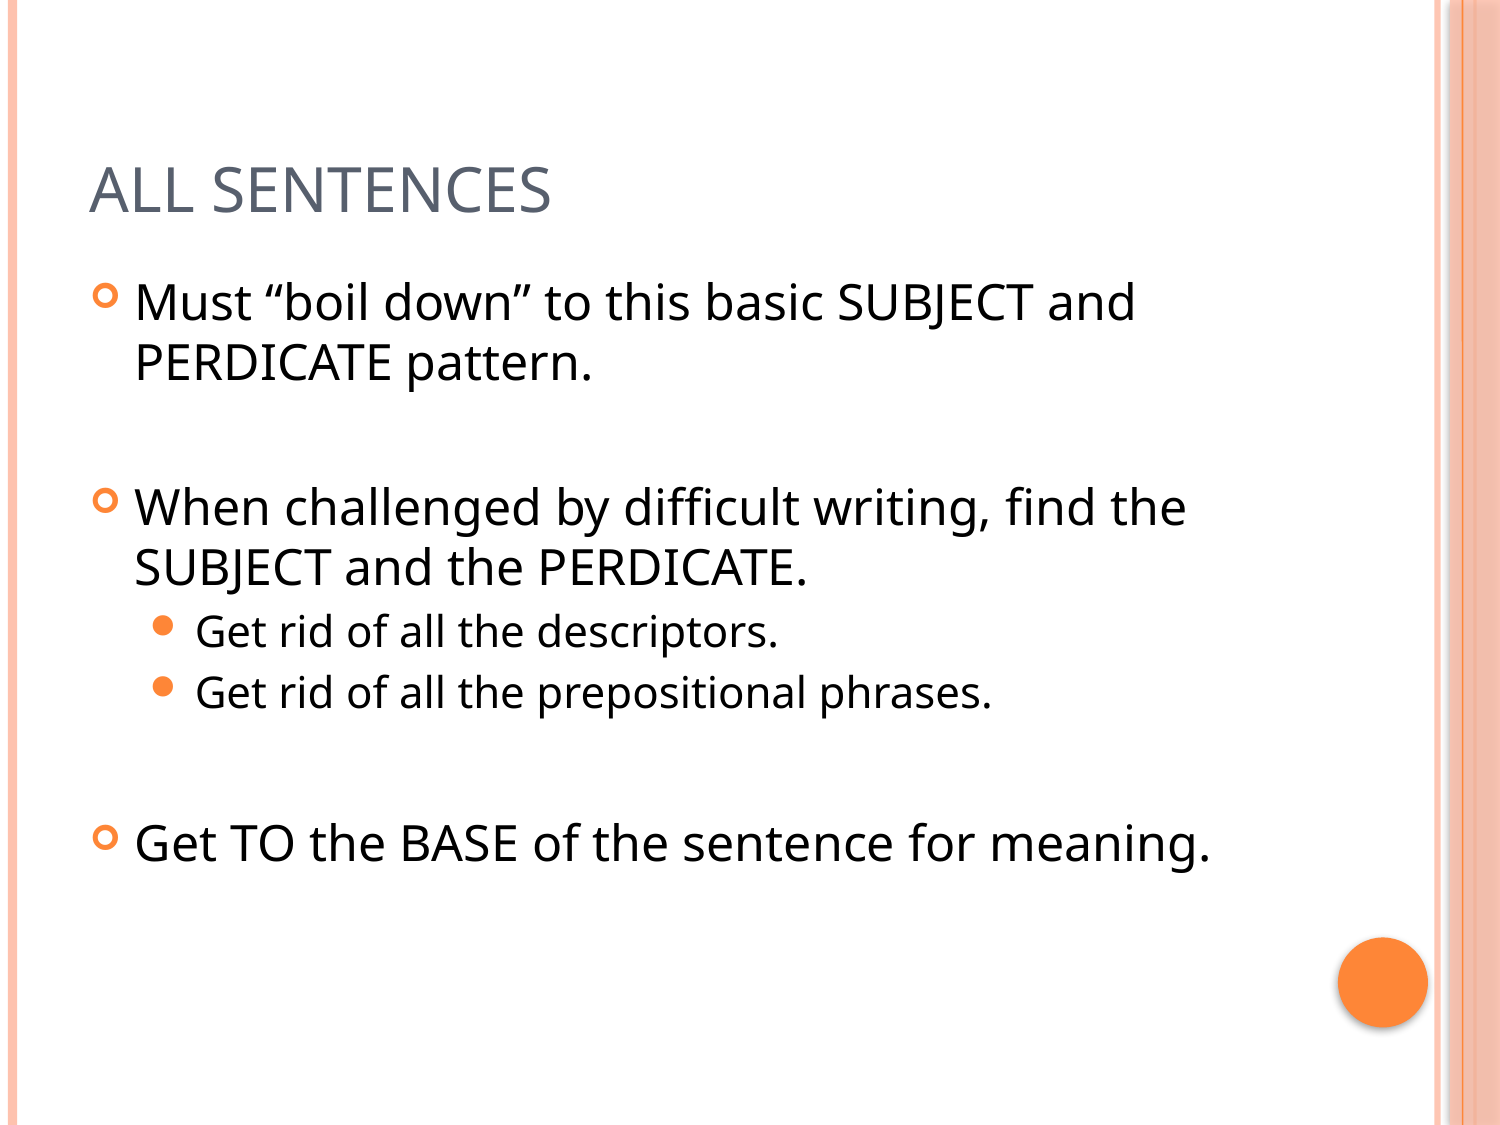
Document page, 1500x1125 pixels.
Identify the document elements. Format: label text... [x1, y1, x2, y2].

list Must “boil down” to this basic SUBJECT and PERDICATE pattern. When challenged by difficult writing, find the SUBJECT and the PERDICATE. Get rid of all the descriptors. Get rid of all the prepositional phrases. Get TO the BASE of the sentence for meaning. [75, 262, 1300, 1062]
title All sentences [75, 45, 1300, 233]
